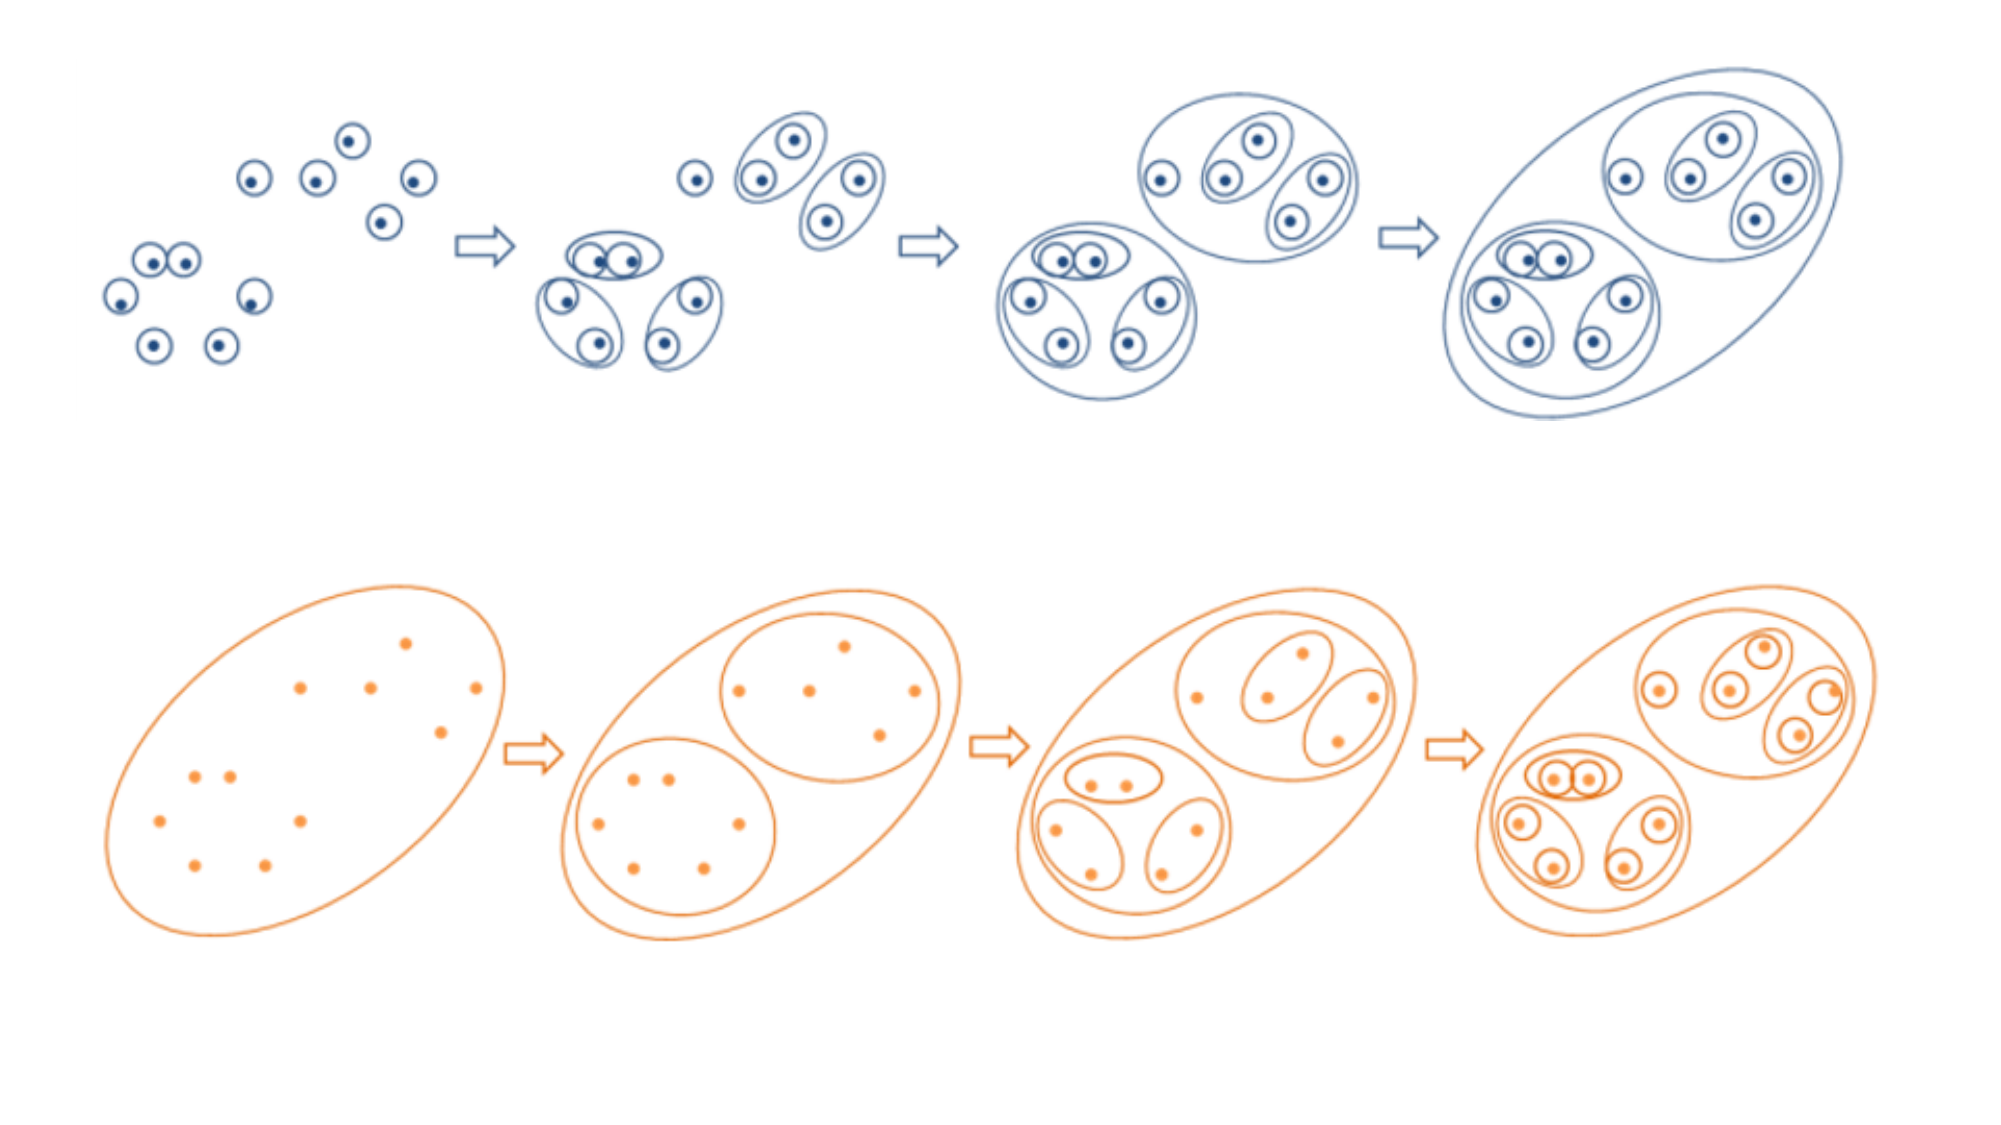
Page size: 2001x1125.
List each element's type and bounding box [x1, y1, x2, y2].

picture [75, 574, 1889, 954]
picture [75, 59, 1889, 422]
